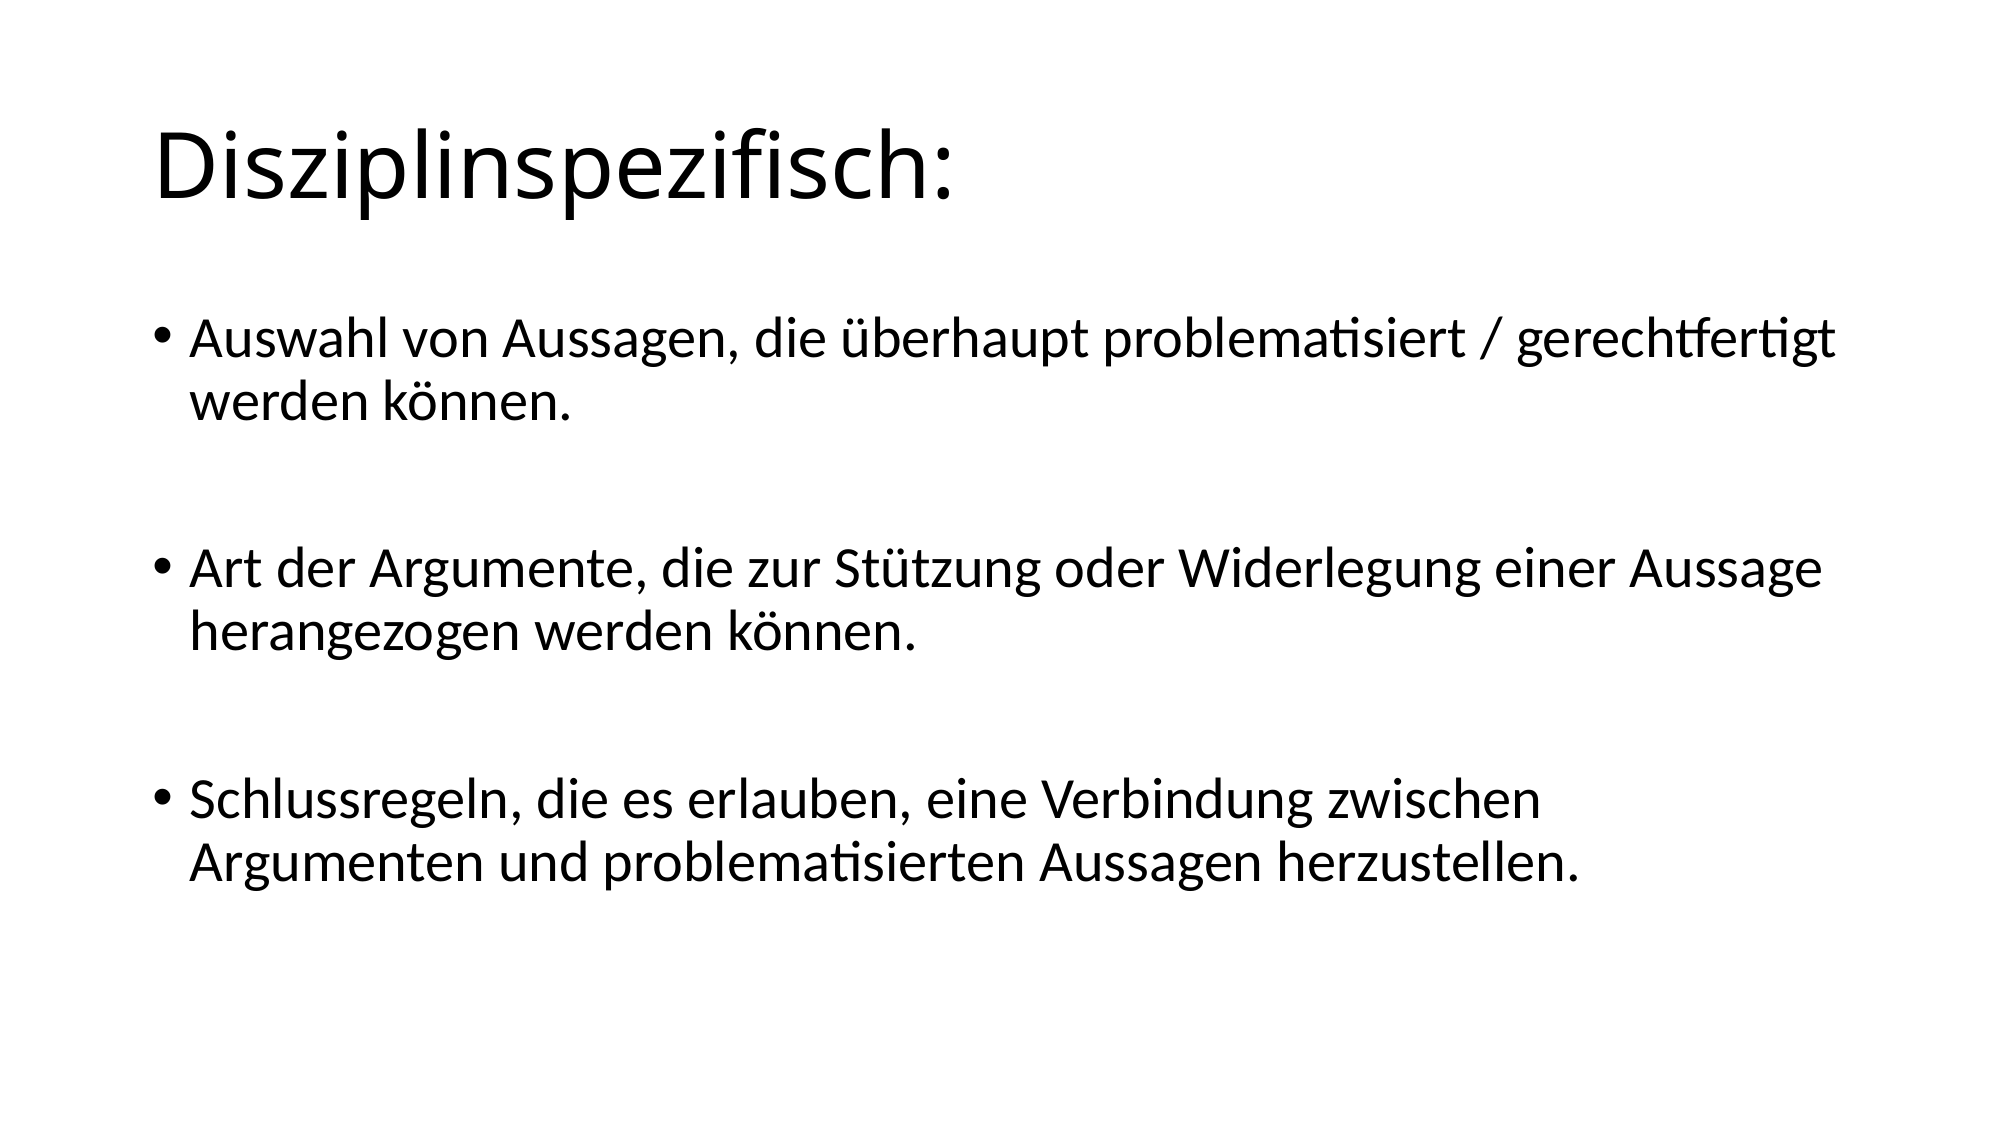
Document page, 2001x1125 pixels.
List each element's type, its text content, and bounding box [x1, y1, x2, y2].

title Disziplinspezifisch: [137, 59, 1863, 278]
list Auswahl von Aussagen, die überhaupt problematisiert / gerechtfertigt werden können. Art der Argumente, die zur Stützung oder Widerlegung einer Aussage herangezo­gen werden können. Schlussregeln, die es erlauben, eine Verbindung zwischen Argumenten und problematisierten Aussagen herzustellen. [137, 299, 1863, 1014]
